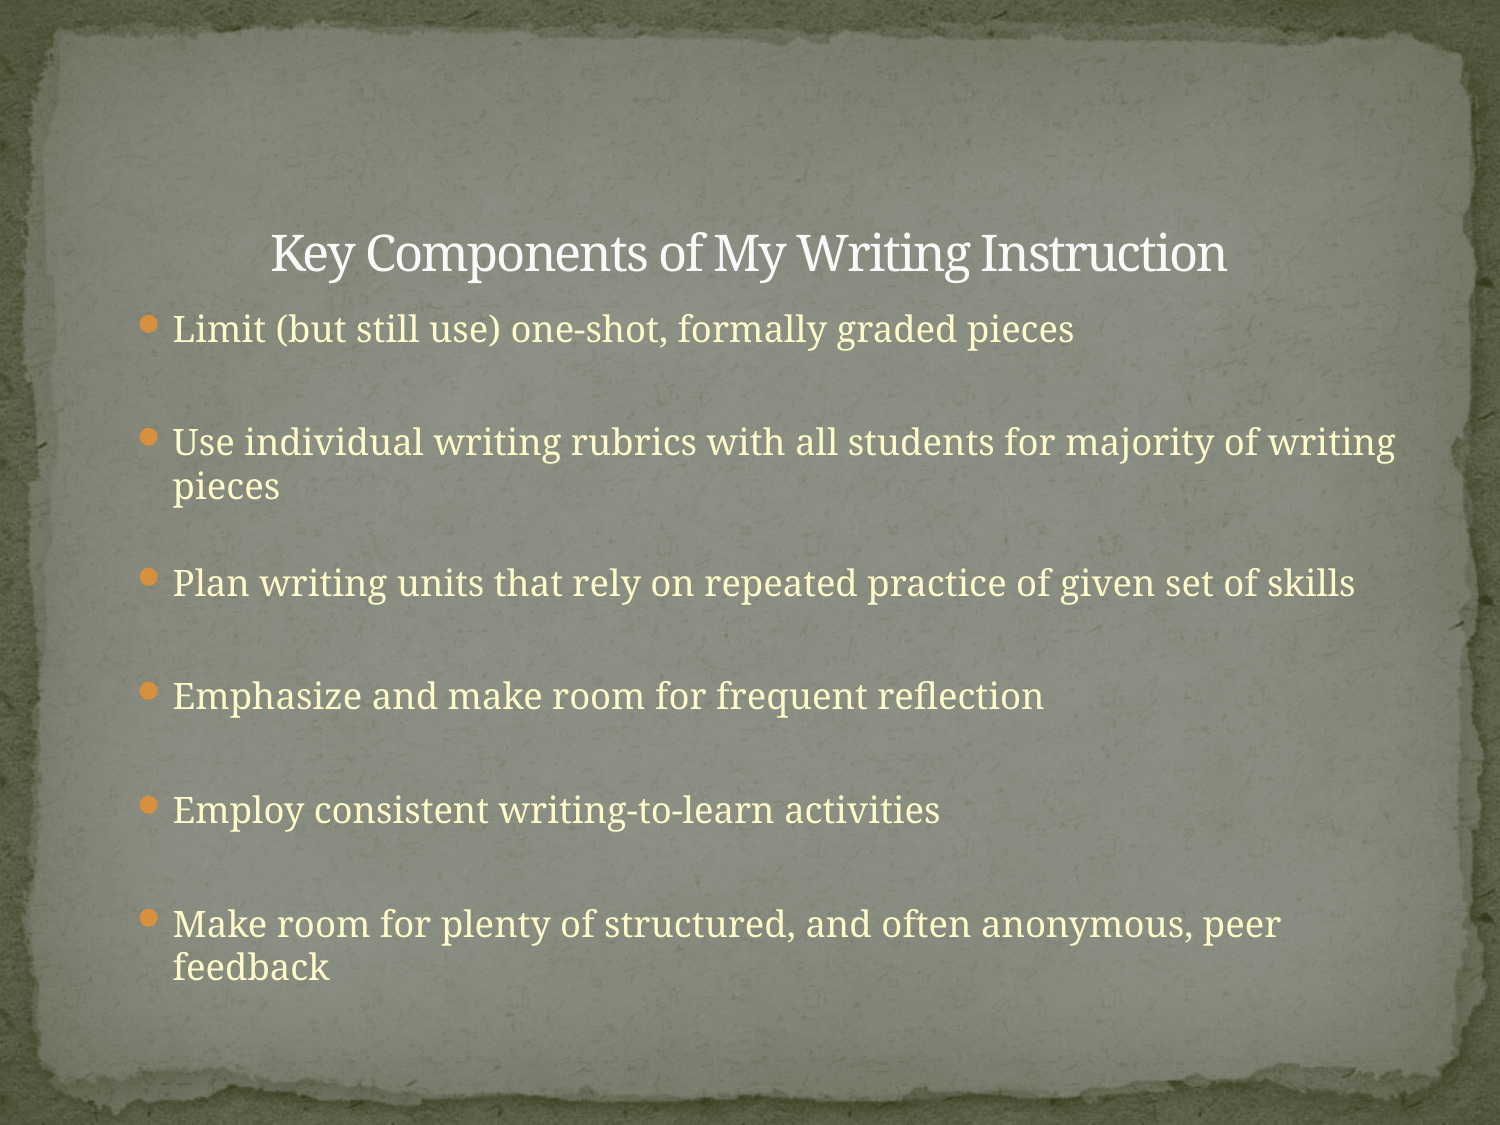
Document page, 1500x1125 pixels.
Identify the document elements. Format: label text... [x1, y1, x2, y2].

list Limit (but still use) one-shot, formally graded pieces Use individual writing rubrics with all students for majority of writing pieces Plan writing units that rely on repeated practice of given set of skills Emphasize and make room for frequent reflection Employ consistent writing-to-learn activities Make room for plenty of structured, and often anonymous, peer feedback [75, 350, 1425, 1000]
title Key Components of My Writing Instruction [74, 149, 1425, 350]
